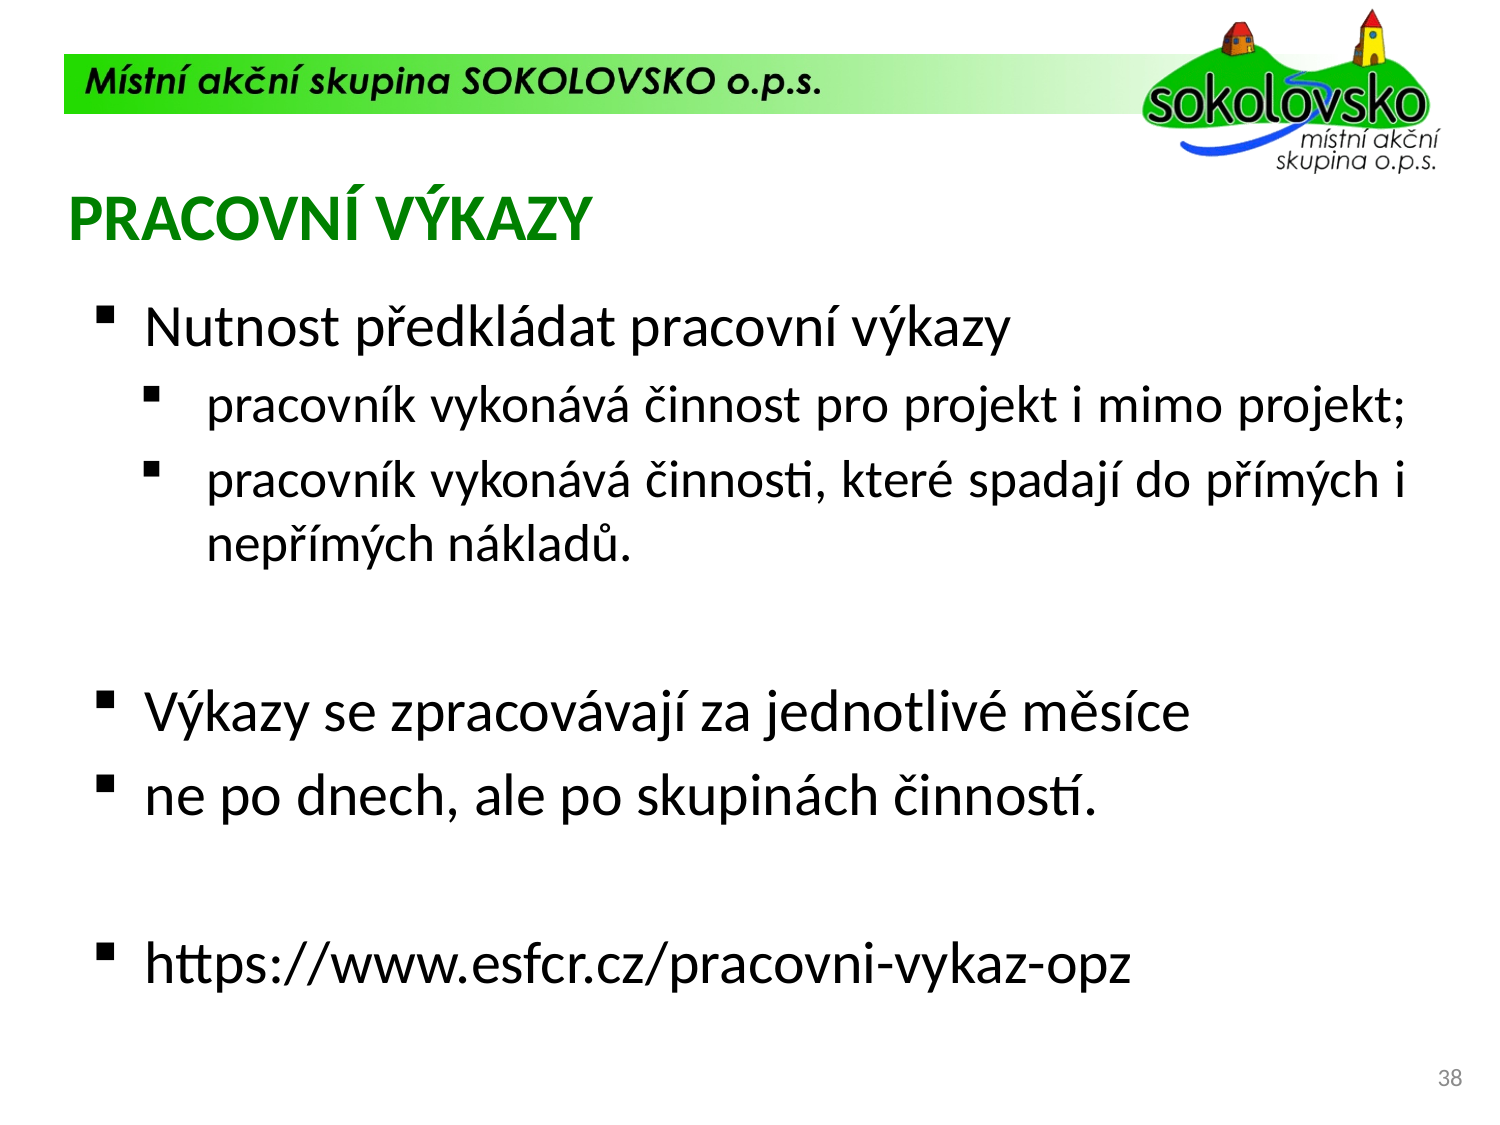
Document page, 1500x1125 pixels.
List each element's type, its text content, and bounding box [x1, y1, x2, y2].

picture [64, 0, 1455, 197]
slide_number 38 [1128, 1046, 1478, 1107]
list Nutnost předkládat pracovní výkazy pracovník vykonává činnost pro projekt i mimo projekt; pracovník vykonává činnosti, které spadají do přímých i nepřímých nákladů. Výkazy se zpracovávají za jednotlivé měsíce ne po dnech, ale po skupinách činností. https://www.esfcr.cz/pracovni-vykaz-opz [76, 278, 1424, 1047]
title PRACOVNÍ VÝKAZY [53, 137, 1404, 291]
